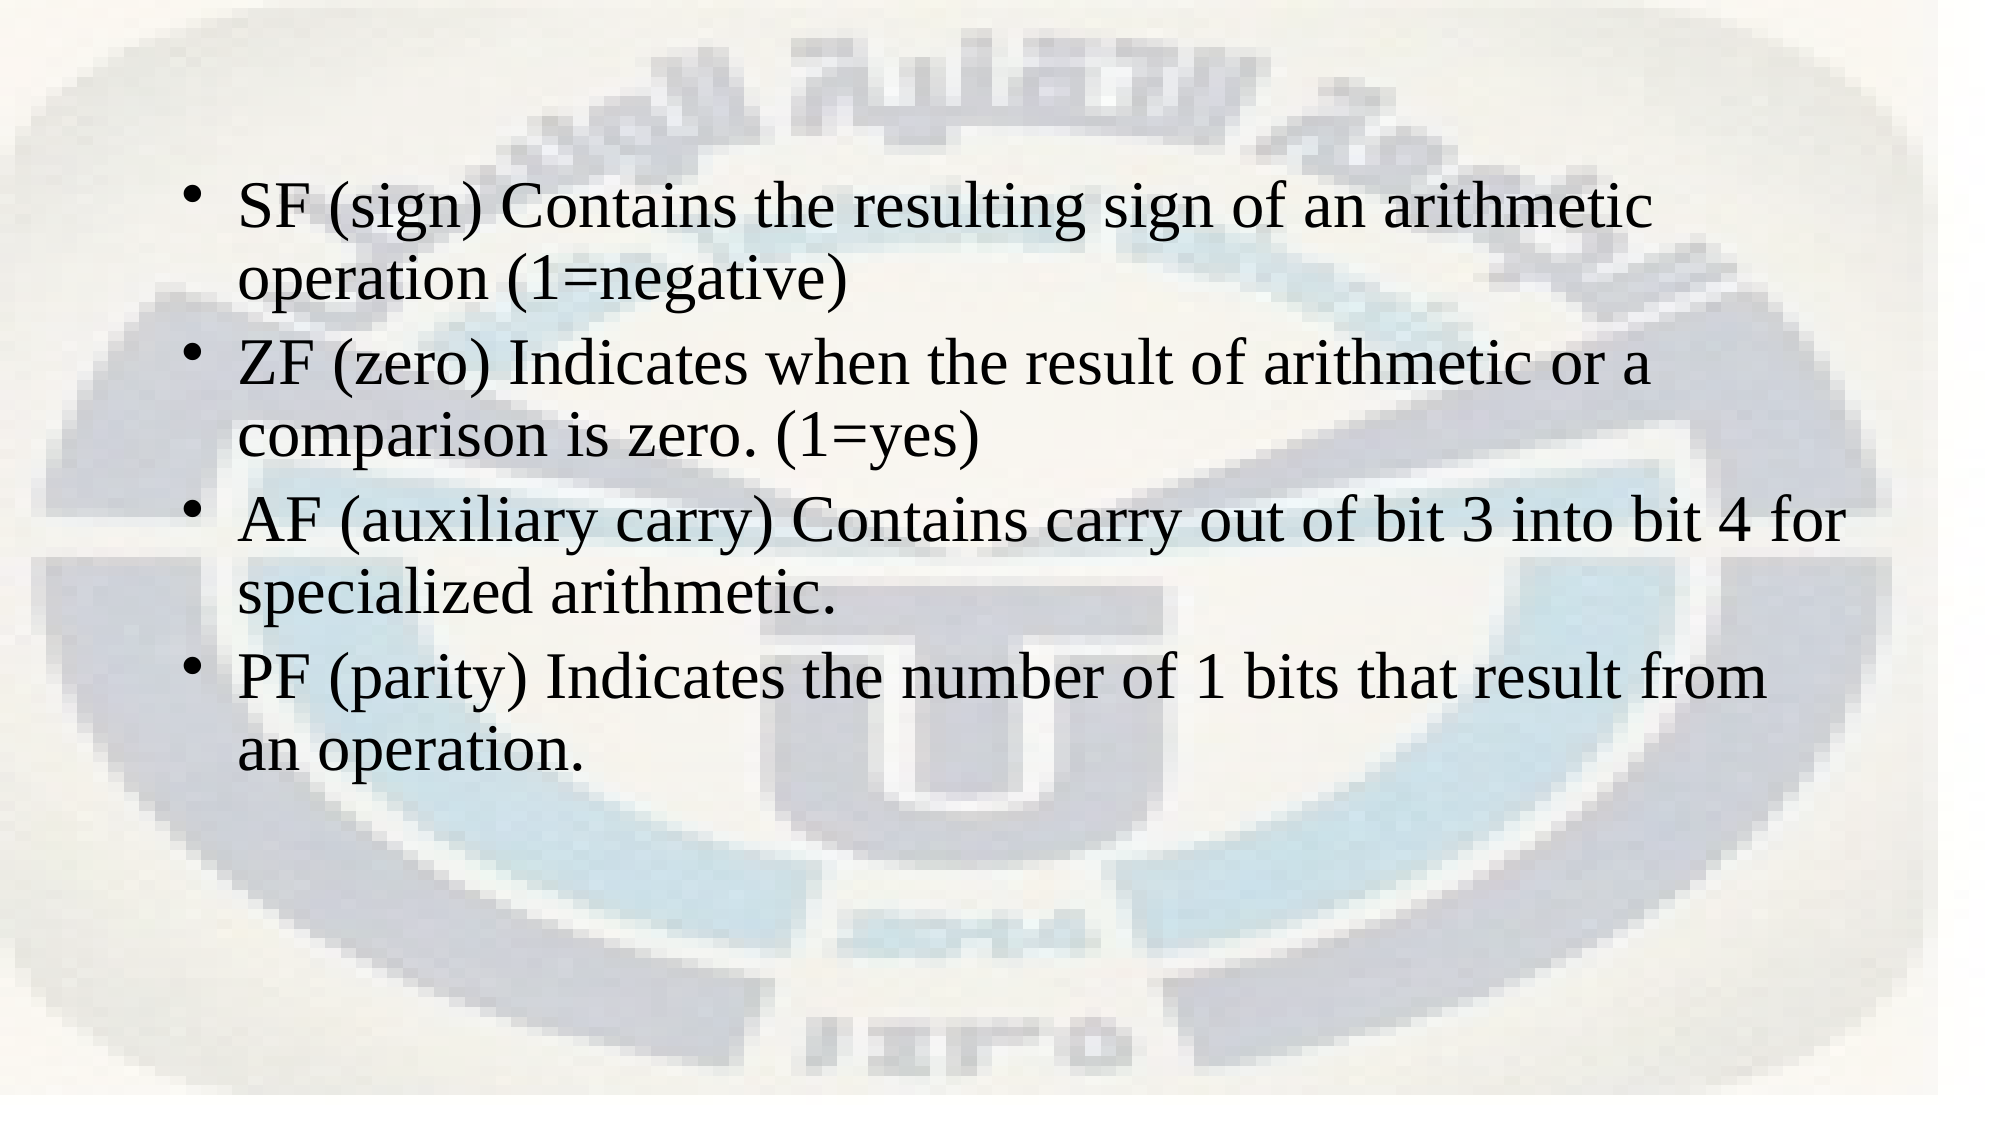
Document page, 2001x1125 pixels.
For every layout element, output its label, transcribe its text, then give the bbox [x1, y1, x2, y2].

text_box SF (sign) Contains the resulting sign of an arithmetic operation (1=negative) ZF (zero) Indicates when the result of arithmetic or a comparison is zero. (1=yes) AF (auxiliary carry) Contains carry out of bit 3 into bit 4 for specialized arithmetic. PF (parity) Indicates the number of 1 bits that result from an operation. [166, 162, 1867, 838]
text_box Label Operator Operand[s] ;Comment INIT: mov ax, bx ; Copy contents of bx into ax Label - INIT: Operator - mov Operands - ax and bx Comment - alphanumeric string between ; and \n Not case sensitive Unlike other assemblers, destination operand is first mov is the mnemonic that the assembler translates into an opcode [0, 0, 2000, 1125]
